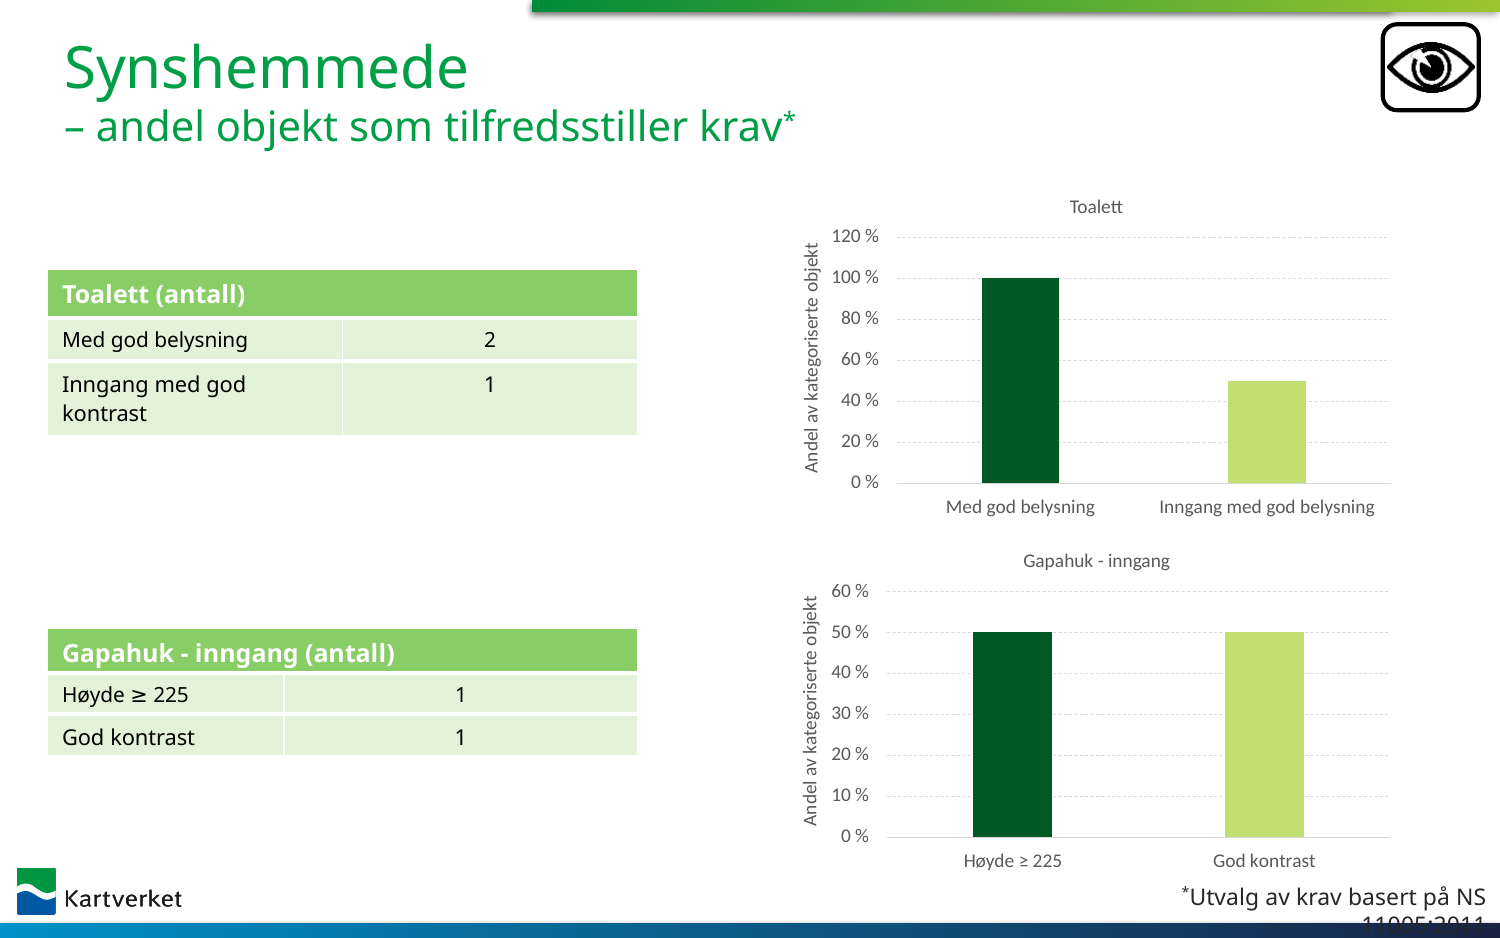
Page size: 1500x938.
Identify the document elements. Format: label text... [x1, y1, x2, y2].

table_cell 2 [343, 320, 637, 359]
text_box *Utvalg av krav basert på NS 11005:2011 [1068, 873, 1500, 938]
text_box Synshemmede – andel objekt som tilfredsstiller krav* [49, 24, 1431, 158]
picture [791, 541, 1402, 880]
table_cell 1 [285, 716, 637, 755]
table_header Gapahuk - inngang (antall) [48, 629, 637, 671]
table_cell 1 [285, 675, 637, 712]
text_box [1382, 24, 1480, 111]
table_cell Med god belysning [48, 320, 342, 359]
table_cell God kontrast [48, 716, 283, 755]
table_header Toalett (antall) [48, 270, 637, 316]
table_cell 1 [343, 363, 637, 435]
table_cell Inngang med god kontrast [48, 363, 342, 435]
picture [791, 187, 1402, 526]
table_cell Høyde ≥ 225 [48, 675, 283, 712]
